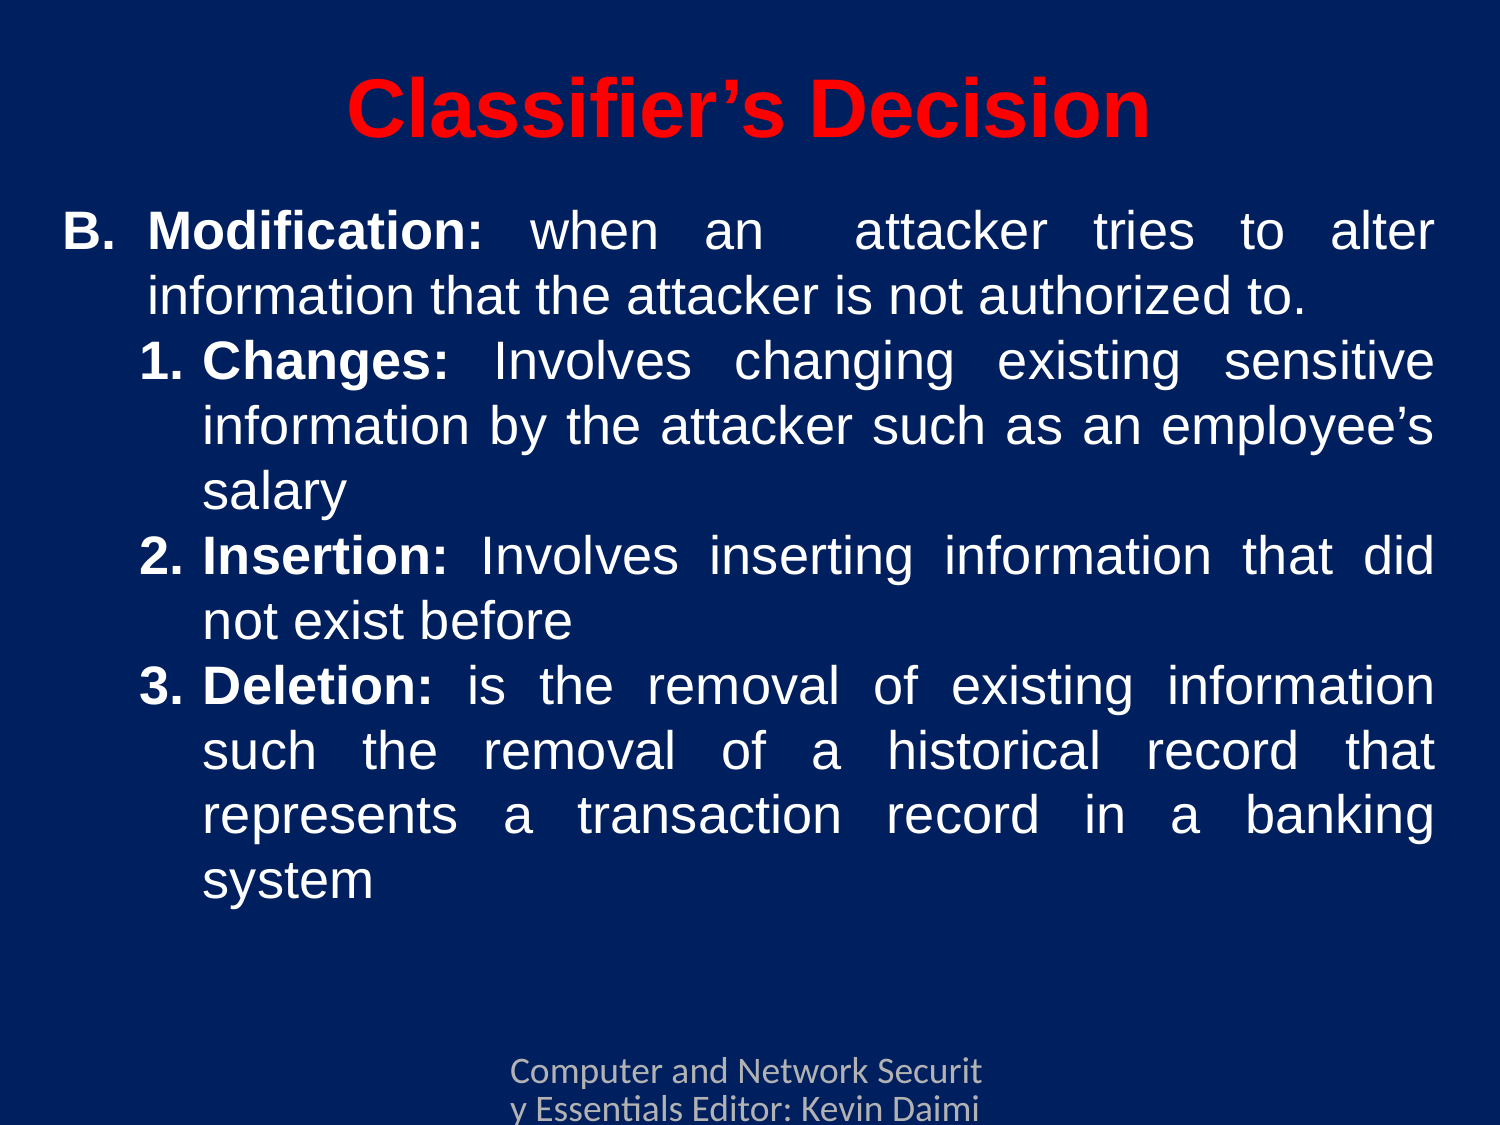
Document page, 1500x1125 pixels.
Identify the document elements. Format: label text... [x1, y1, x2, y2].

title Classifier’s Decision [44, 53, 1456, 155]
footer Computer and Network Security Essentials Editor: Kevin Daimi Associate Editors: Guillermo Francia, Levent Ertaul, Luis H. Encinas, Eman El-Sheikh Published by Springer [510, 1046, 990, 1103]
list Modification: when an attacker tries to alter information that the attacker is not authorized to. Changes: Involves changing existing sensitive information by the attacker such as an employee’s salary Insertion: Involves inserting information that did not exist before Deletion: is the removal of existing information such the removal of a historical record that represents a transaction record in a banking system [62, 195, 1437, 918]
